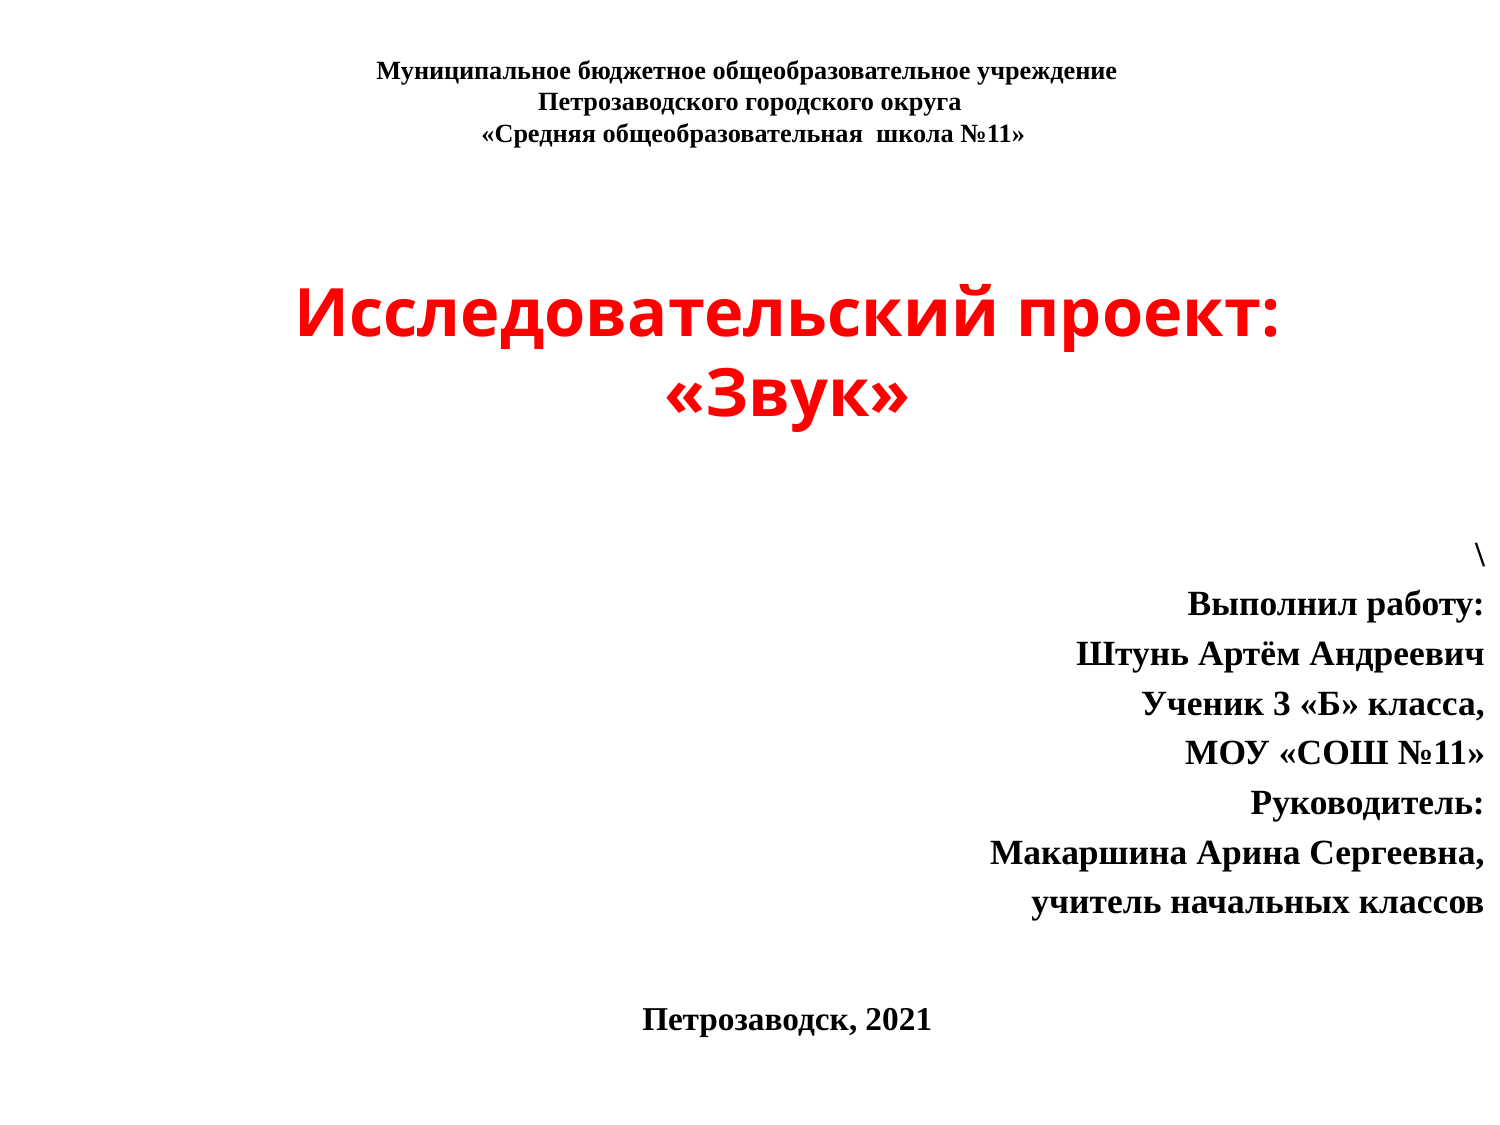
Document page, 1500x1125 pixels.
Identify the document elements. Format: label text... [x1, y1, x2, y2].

title Муниципальное бюджетное общеобразовательное учреждение Петрозаводского городского округа «Средняя общеобразовательная школа №11» [75, 45, 1425, 233]
list Исследовательский проект: «Звук» \ Выполнил работу: Штунь Артём Андреевич Ученик 3 «Б» класса, МОУ «СОШ №11» Руководитель: Макаршина Арина Сергеевна, учитель начальных классов Петрозаводск, 2021 [75, 262, 1500, 1106]
